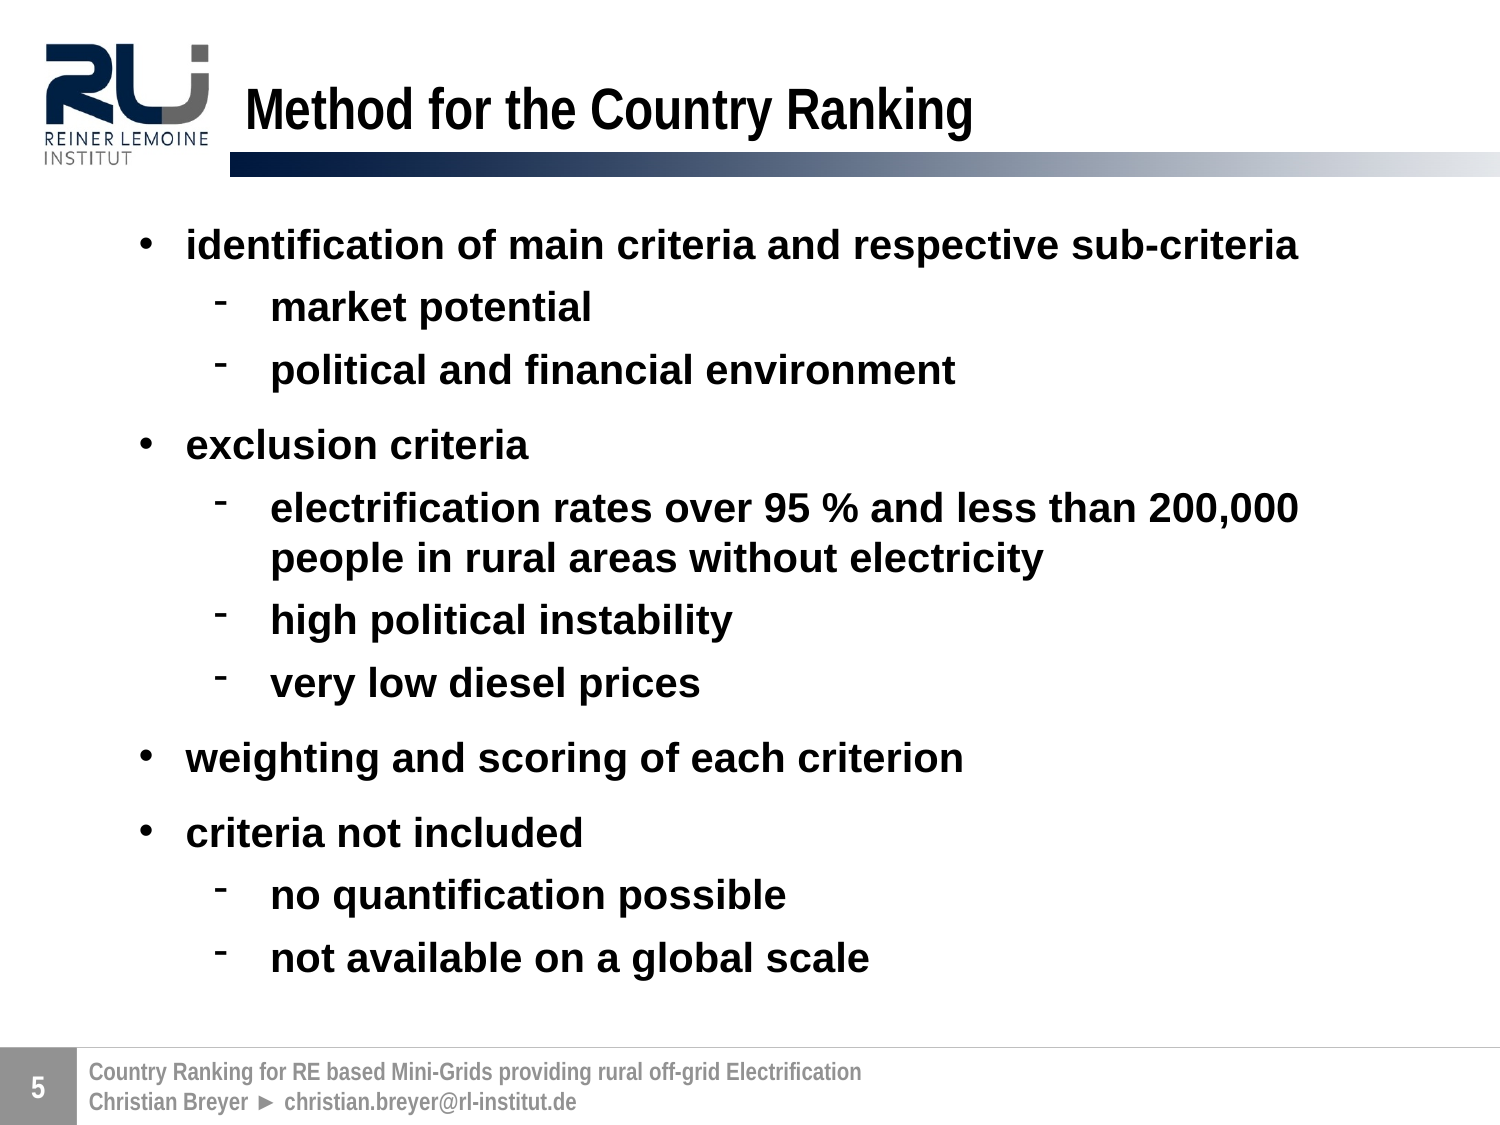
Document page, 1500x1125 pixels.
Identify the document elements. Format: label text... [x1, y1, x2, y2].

picture [230, 152, 1500, 177]
text_box identification of main criteria and respective sub-criteria market potential political and financial environment exclusion criteria electrification rates over 95 % and less than 200,000 people in rural areas without electricity high political instability very low diesel prices weighting and scoring of each criterion criteria not included no quantification possible not available on a global scale [123, 210, 1424, 988]
picture [44, 43, 210, 166]
text_box Method for the Country Ranking [230, 45, 1459, 149]
